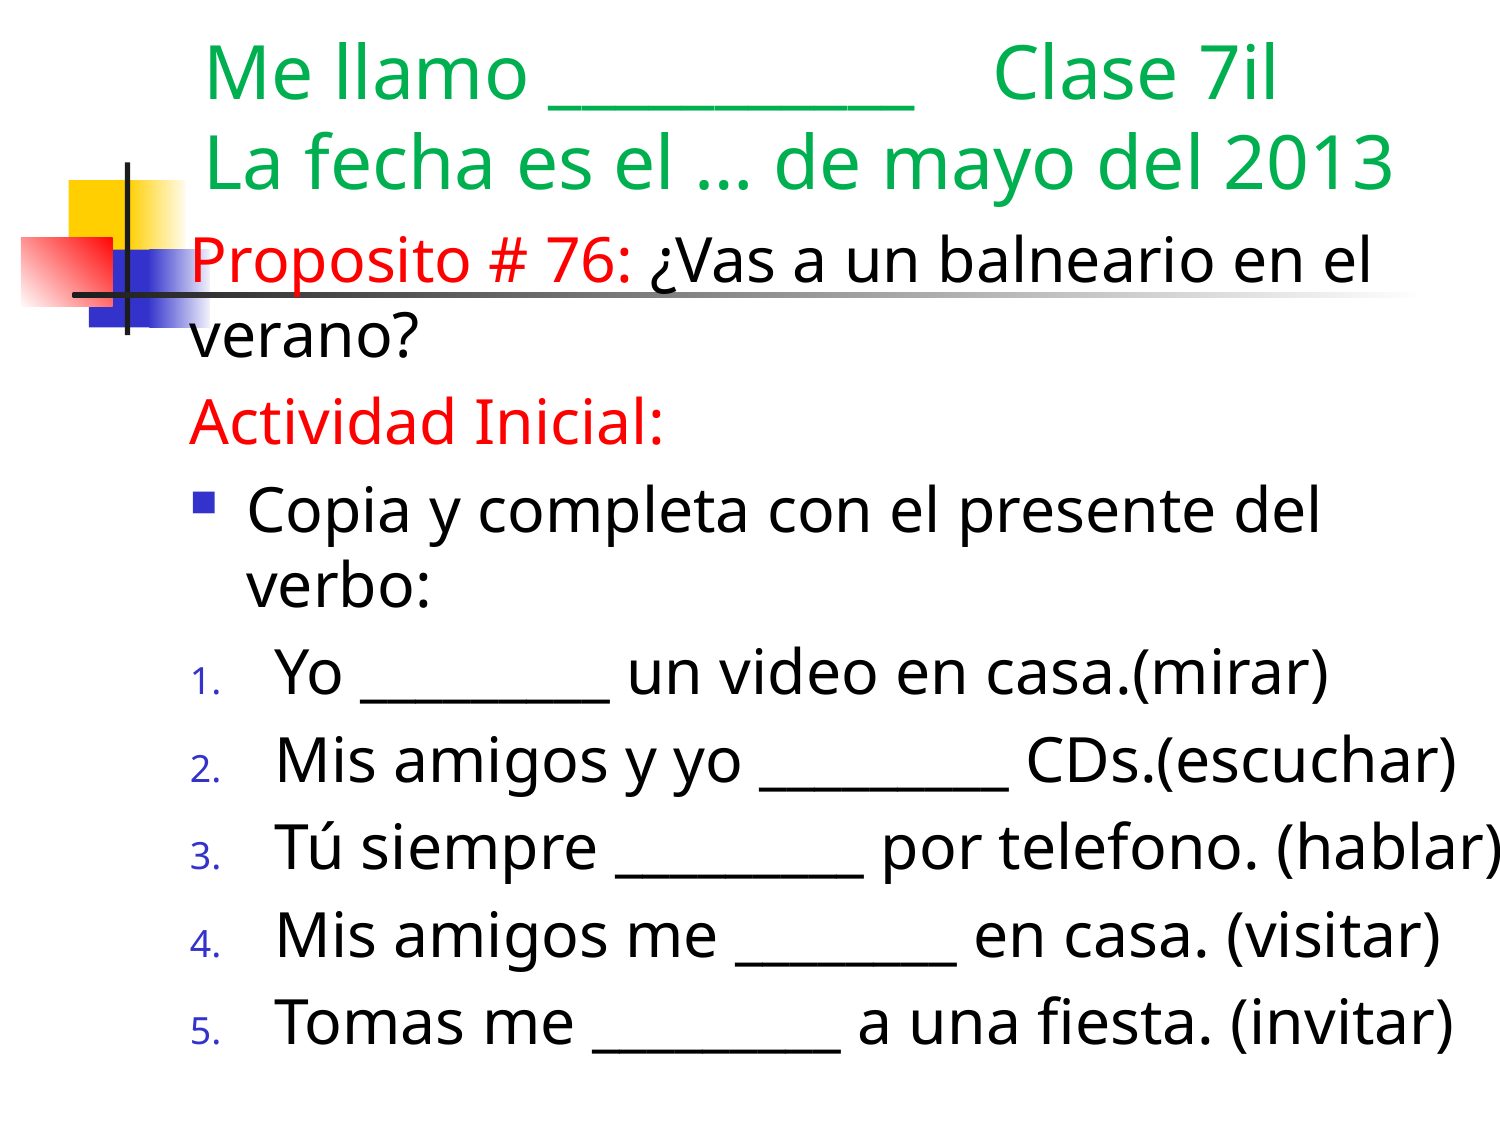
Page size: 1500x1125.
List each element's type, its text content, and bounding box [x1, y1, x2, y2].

list Proposito # 76: ¿Vas a un balneario en el verano? Actividad Inicial: Copia y completa con el presente del verbo: Yo _________ un video en casa.(mirar) Mis amigos y yo _________ CDs.(escuchar) Tú siempre _________ por telefono. (hablar) Mis amigos me ________ en casa. (visitar) Tomas me _________ a una fiesta. (invitar) [174, 212, 1500, 1100]
title Me llamo ___________ Clase 7il La fecha es el … de mayo del 2013 [188, 12, 1468, 212]
